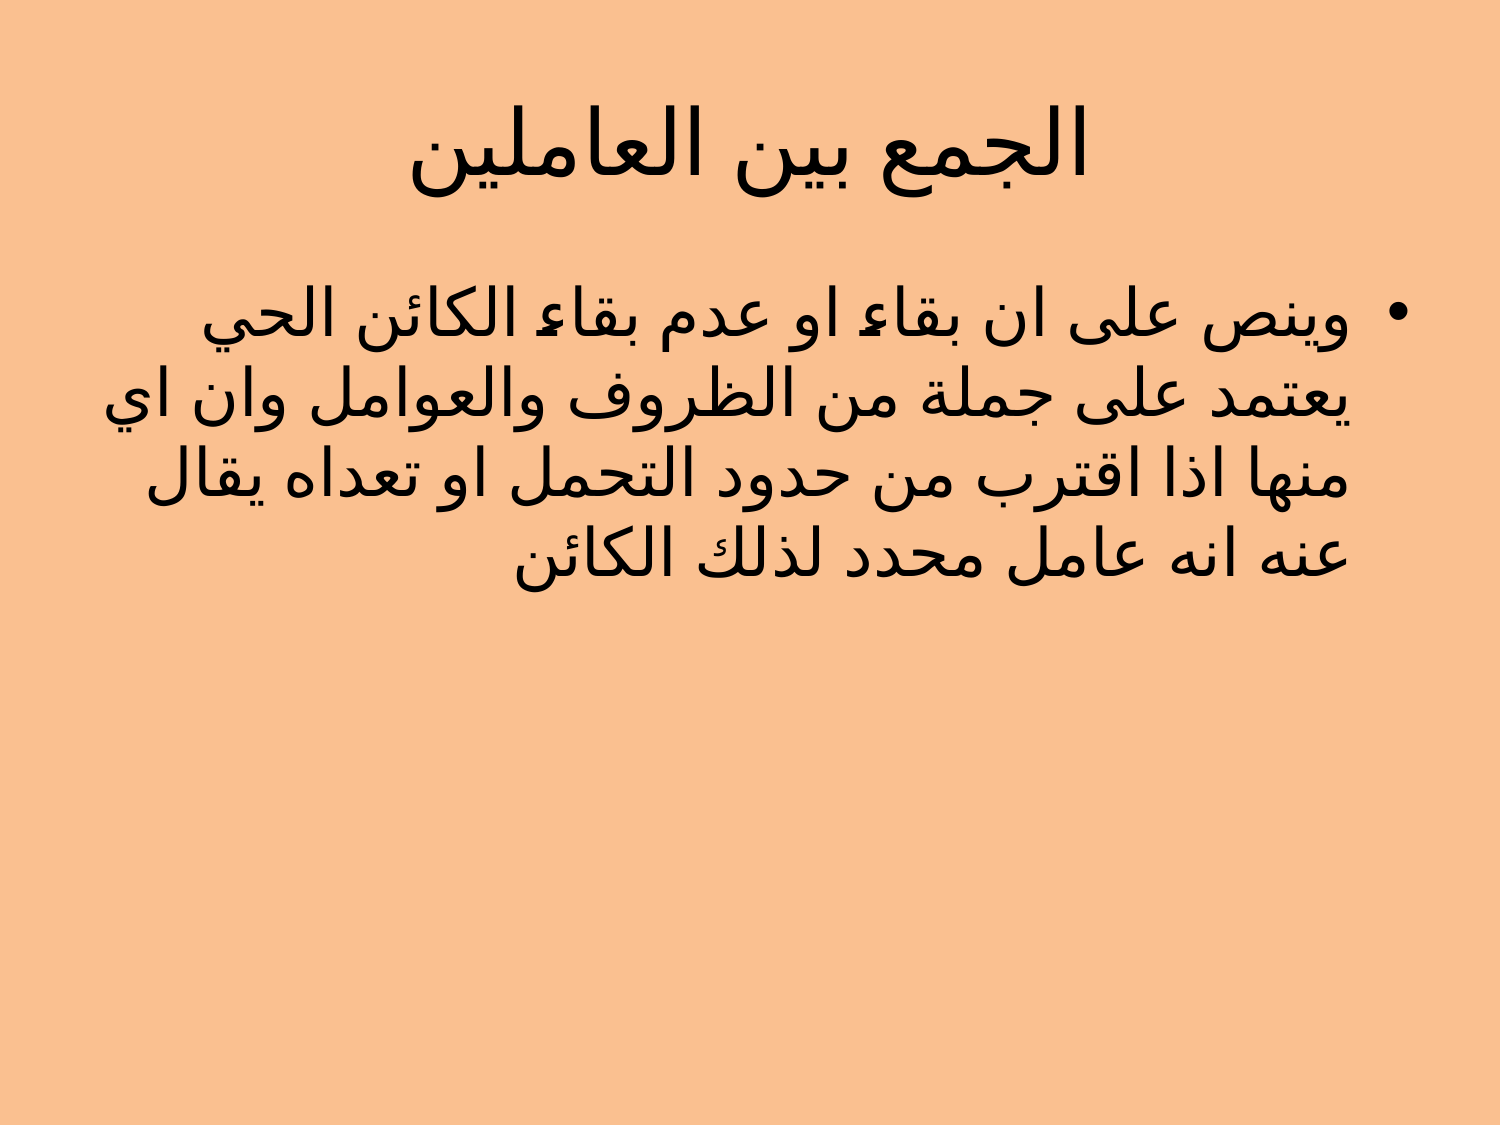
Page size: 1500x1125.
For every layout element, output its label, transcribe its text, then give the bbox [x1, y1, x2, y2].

title الجمع بين العاملين [75, 45, 1425, 233]
list وينص على ان بقاء او عدم بقاء الكائن الحي يعتمد على جملة من الظروف والعوامل وان اي منها اذا اقترب من حدود التحمل او تعداه يقال عنه انه عامل محدد لذلك الكائن [75, 262, 1425, 1005]
